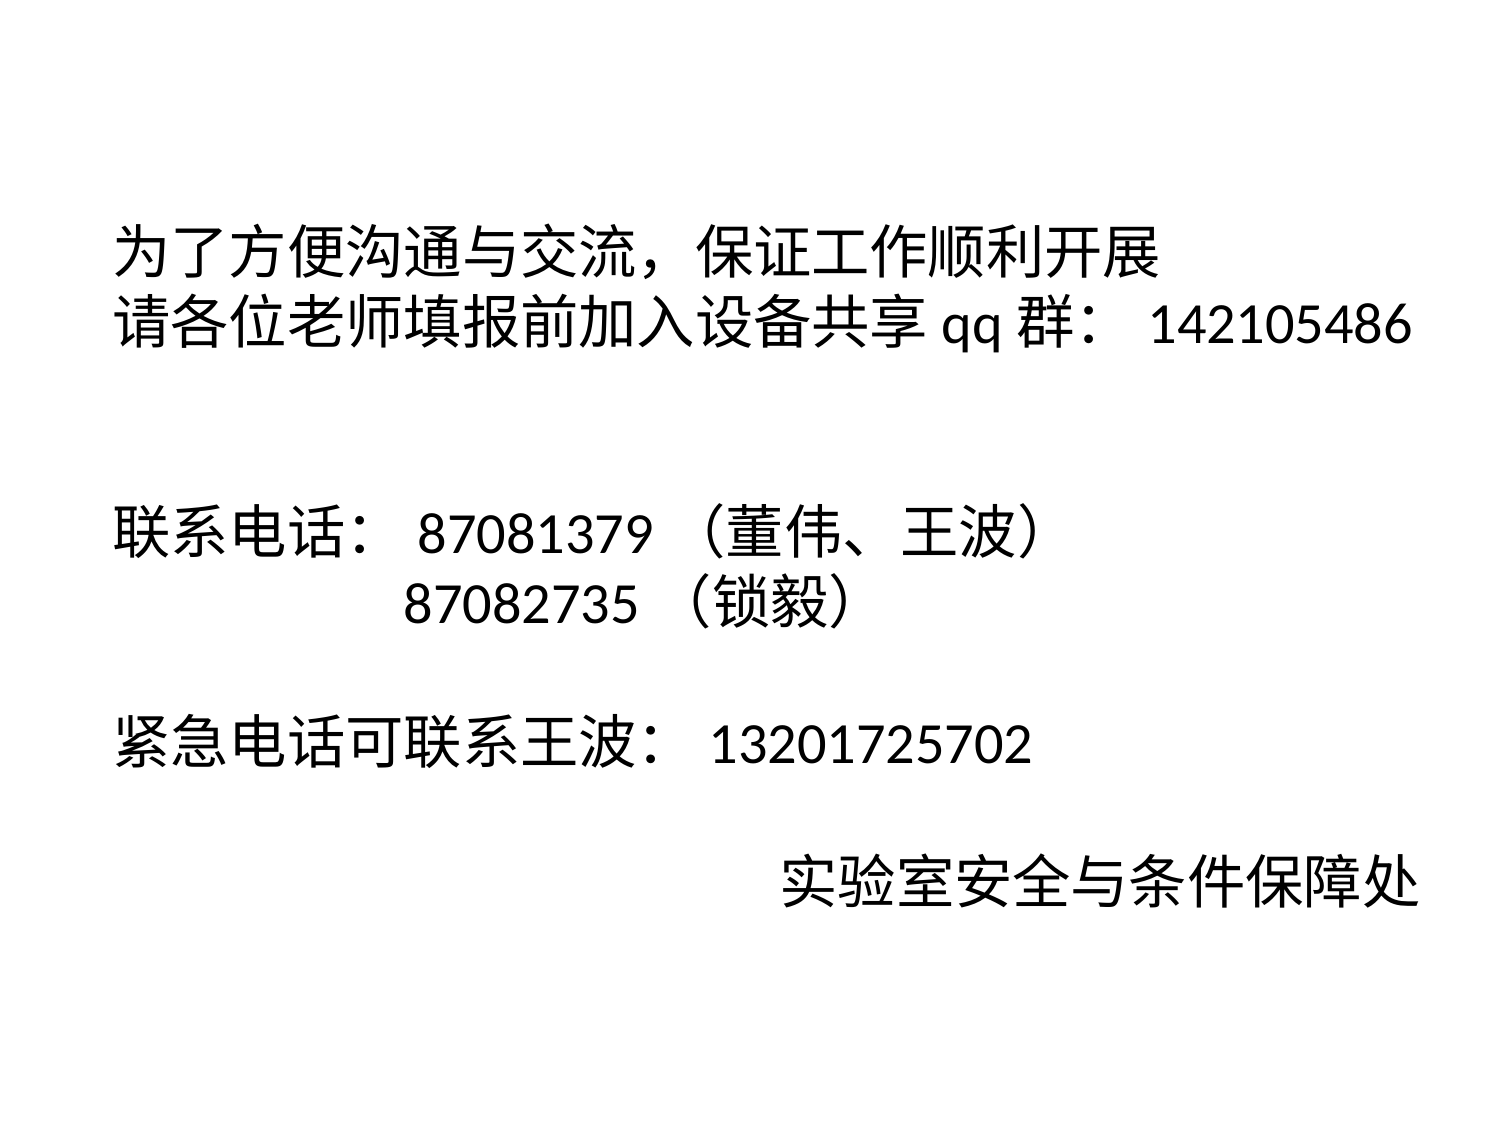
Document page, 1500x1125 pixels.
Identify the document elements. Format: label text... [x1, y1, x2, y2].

text_box 为了方便沟通与交流，保证工作顺利开展 请各位老师填报前加入设备共享qq群：142105486 联系电话：87081379（董伟、王波） 87082735（锁毅） 紧急电话可联系王波：13201725702 实验室安全与条件保障处 [97, 208, 1436, 923]
